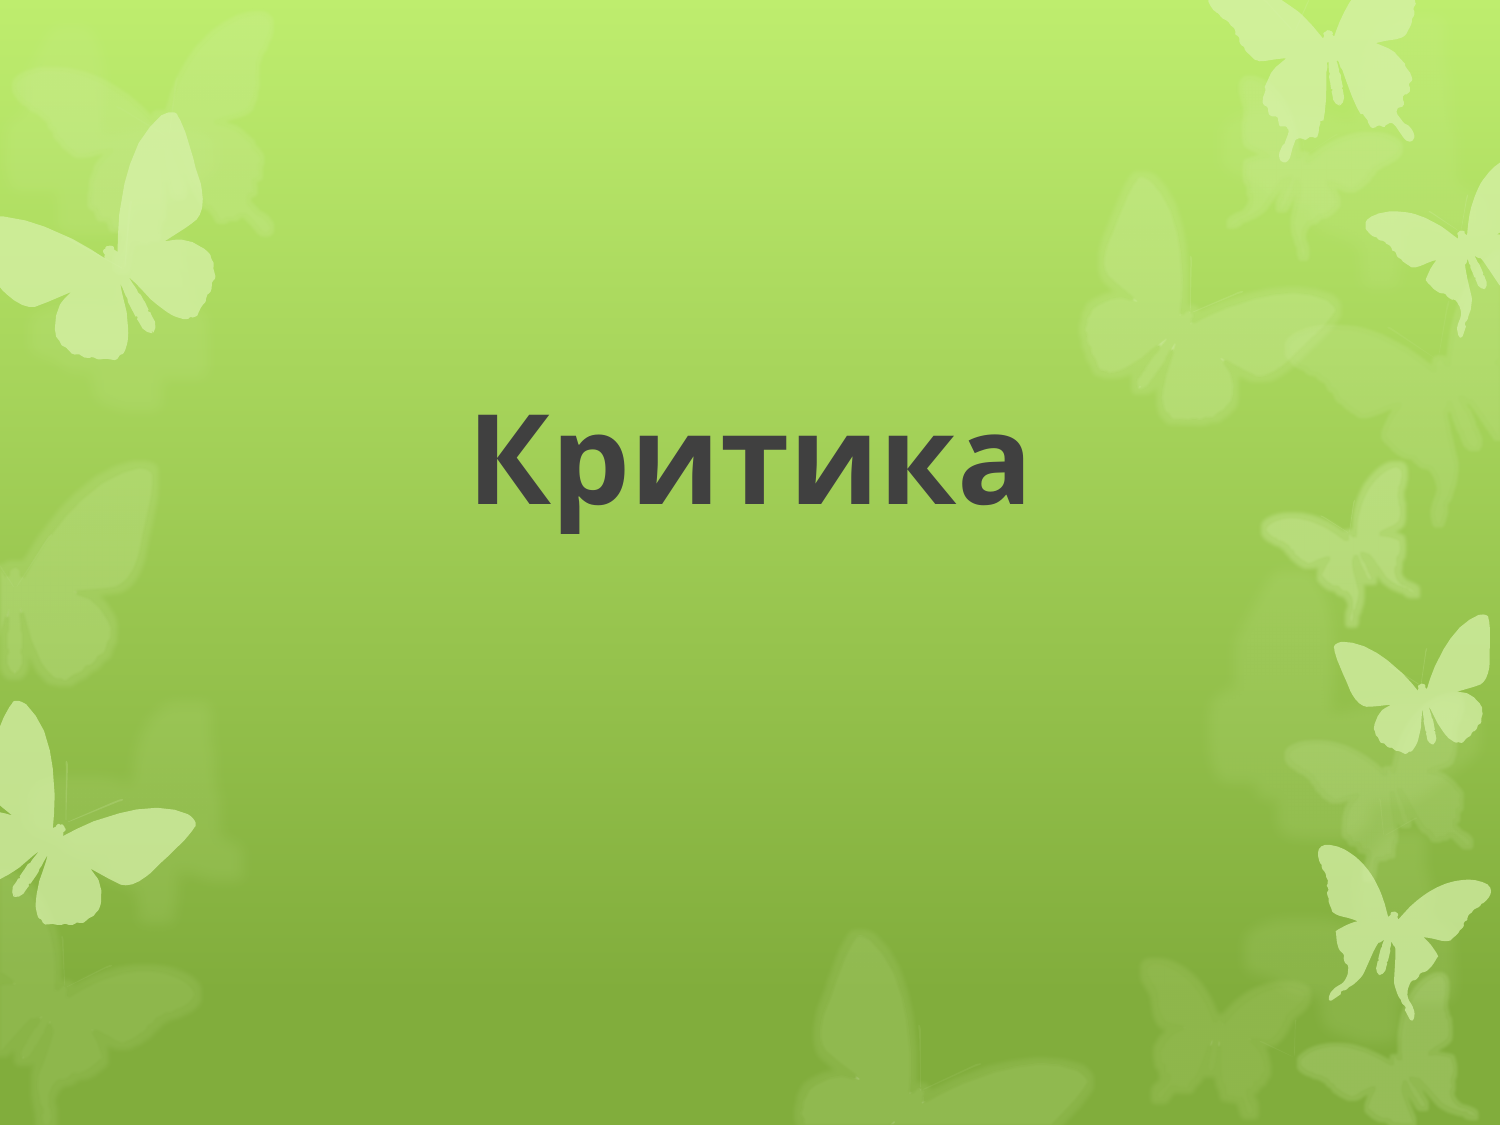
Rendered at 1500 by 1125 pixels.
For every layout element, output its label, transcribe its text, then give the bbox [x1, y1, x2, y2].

title Критика [165, 110, 1335, 799]
